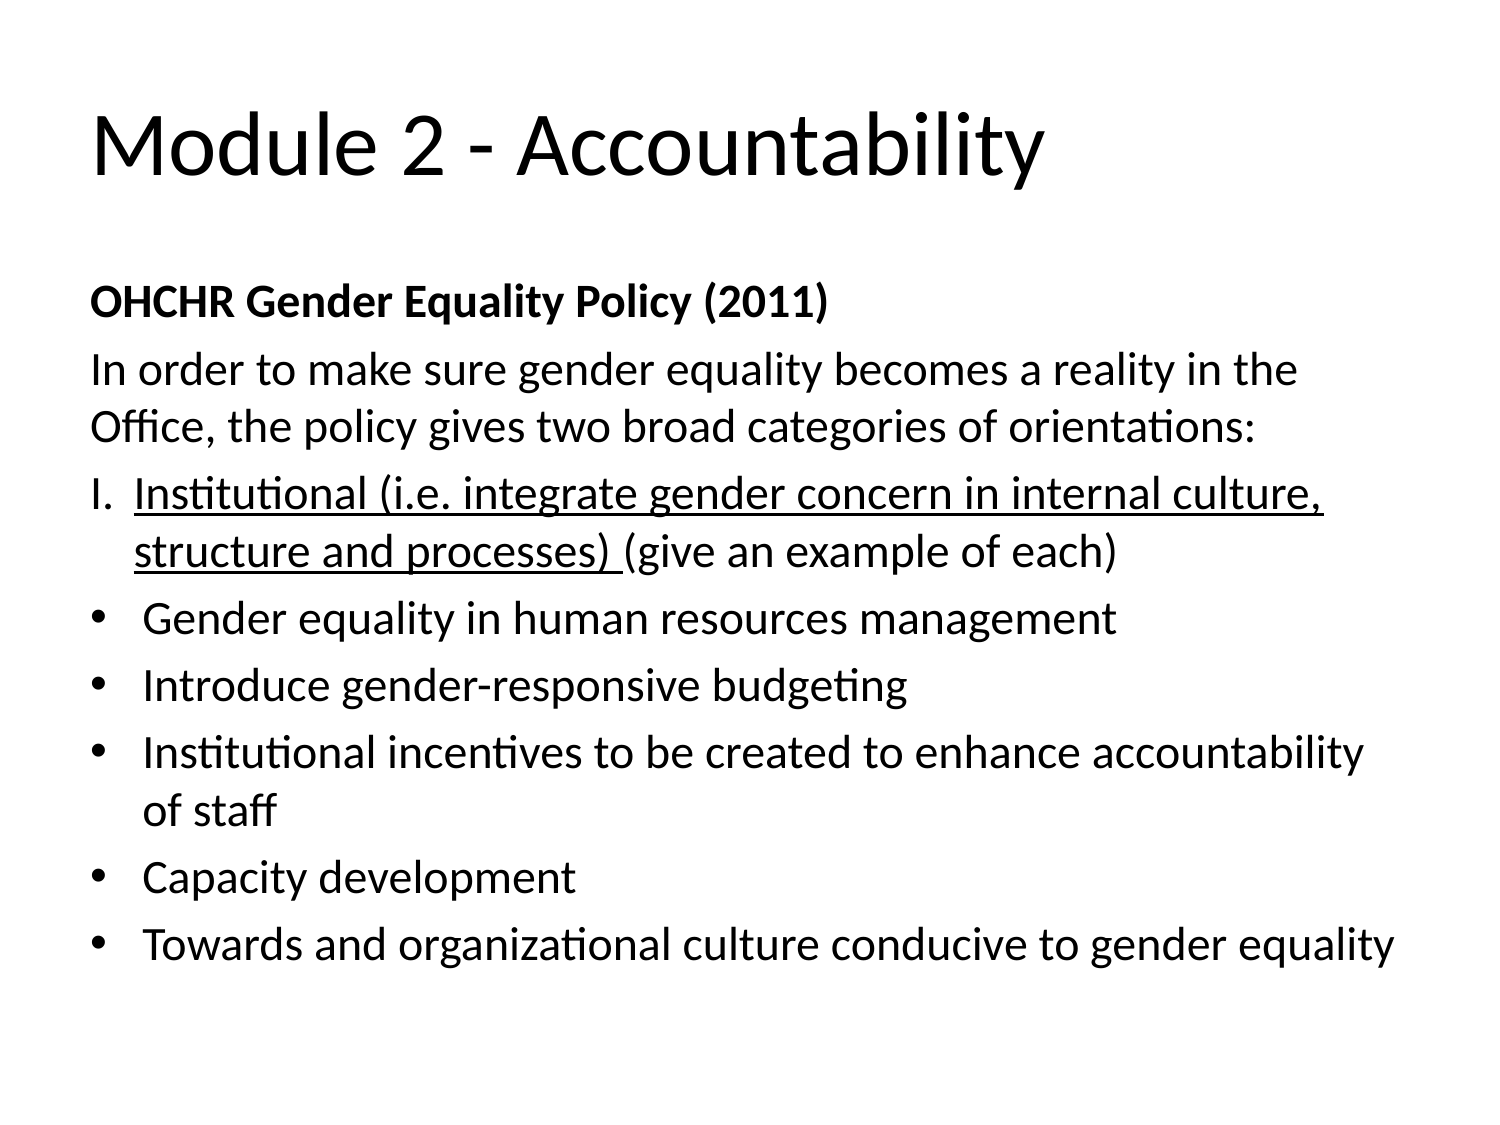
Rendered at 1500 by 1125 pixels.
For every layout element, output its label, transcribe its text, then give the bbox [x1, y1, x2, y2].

title Module 2 - Accountability [75, 45, 1425, 233]
list OHCHR Gender Equality Policy (2011) In order to make sure gender equality becomes a reality in the Office, the policy gives two broad categories of orientations: Institutional (i.e. integrate gender concern in internal culture, structure and processes) (give an example of each) Gender equality in human resources management Introduce gender-responsive budgeting Institutional incentives to be created to enhance accountability of staff Capacity development Towards and organizational culture conducive to gender equality [75, 262, 1425, 1005]
